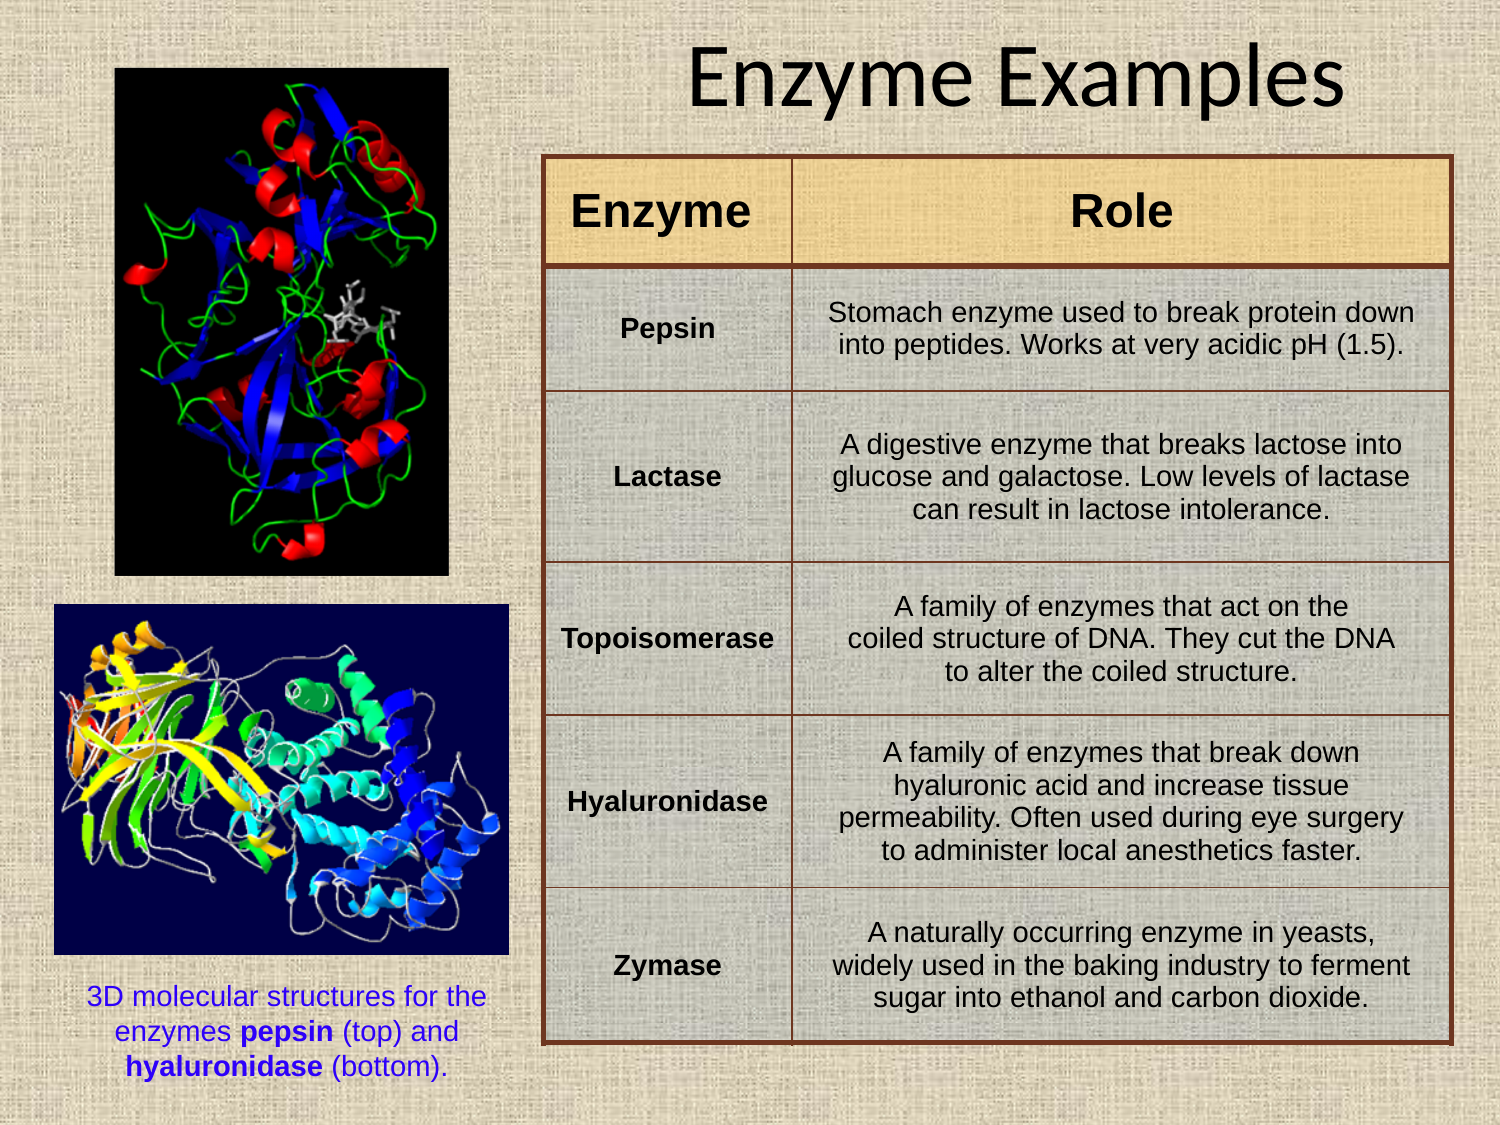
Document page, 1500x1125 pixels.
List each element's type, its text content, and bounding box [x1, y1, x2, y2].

table_cell A family of enzymes that act on the coiled structure of DNA. They cut the DNA to alter the coiled structure. [793, 563, 1449, 714]
table_cell Stomach enzyme used to break protein down into peptides. Works at very acidic pH (1.5). [793, 269, 1449, 390]
table_cell A naturally occurring enzyme in yeasts, widely used in the baking industry to ferment sugar into ethanol and carbon dioxide. [793, 888, 1449, 1040]
table_cell Topoisomerase [546, 563, 791, 714]
table_cell Hyaluronidase [546, 716, 791, 887]
table_header Role [793, 159, 1449, 263]
table_cell Lactase [546, 392, 791, 561]
table_header Enzyme [546, 159, 791, 263]
text_box 3D molecular structures for the enzymes pepsin (top) and hyaluronidase (bottom). [67, 977, 494, 1089]
picture [0, 0, 1500, 1125]
table_cell A digestive enzyme that breaks lactose into glucose and galactose. Low levels of lactase can result in lactose intolerance. [793, 392, 1449, 561]
title Enzyme Examples [546, 0, 1487, 132]
table_cell Pepsin [546, 269, 791, 390]
table_cell A family of enzymes that break down hyaluronic acid and increase tissue permeability. Often used during eye surgery to administer local anesthetics faster. [793, 716, 1449, 887]
table_cell Zymase [546, 888, 791, 1040]
